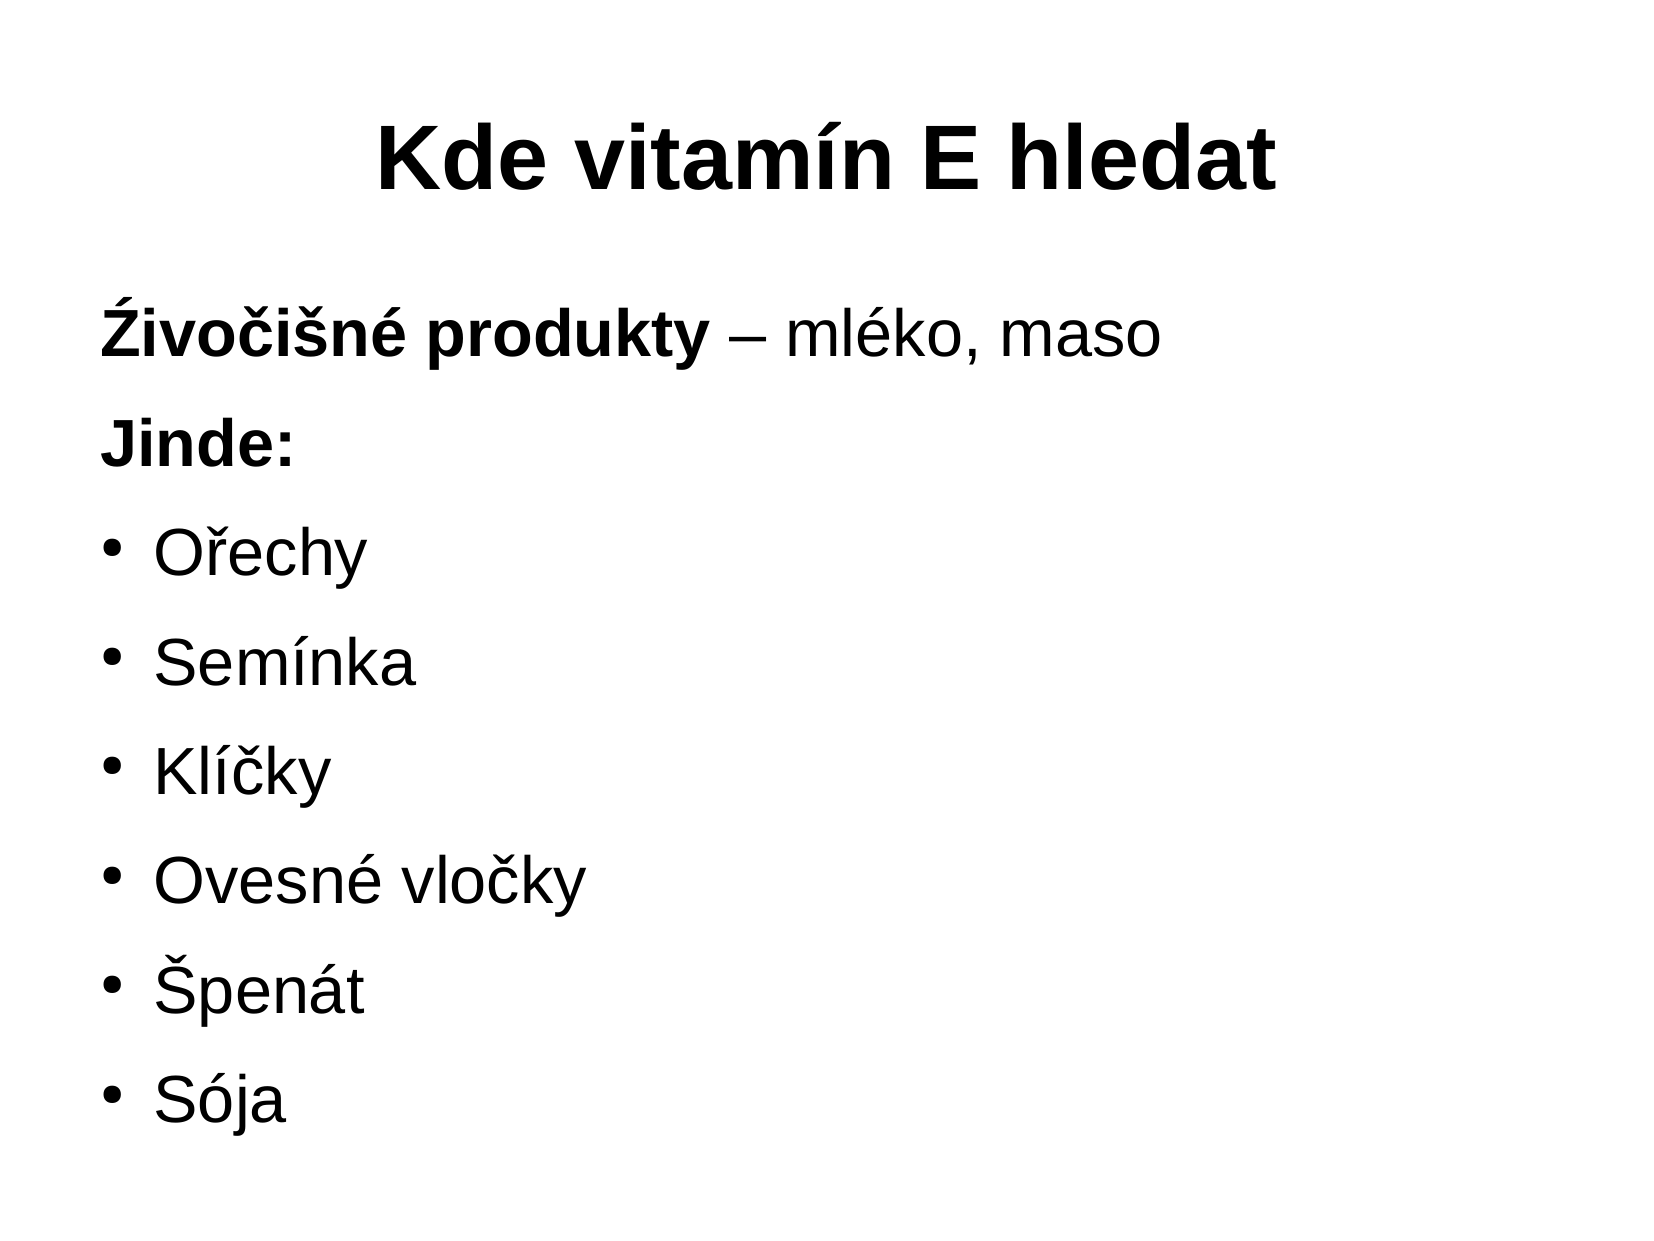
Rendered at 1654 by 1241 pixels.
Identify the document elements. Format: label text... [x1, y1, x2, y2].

list Źivočišné produkty – mléko, maso Jinde: Ořechy Semínka Klíčky Ovesné vločky Špenát Sója [82, 290, 1571, 1109]
title Kde vitamín E hledat [82, 49, 1571, 257]
